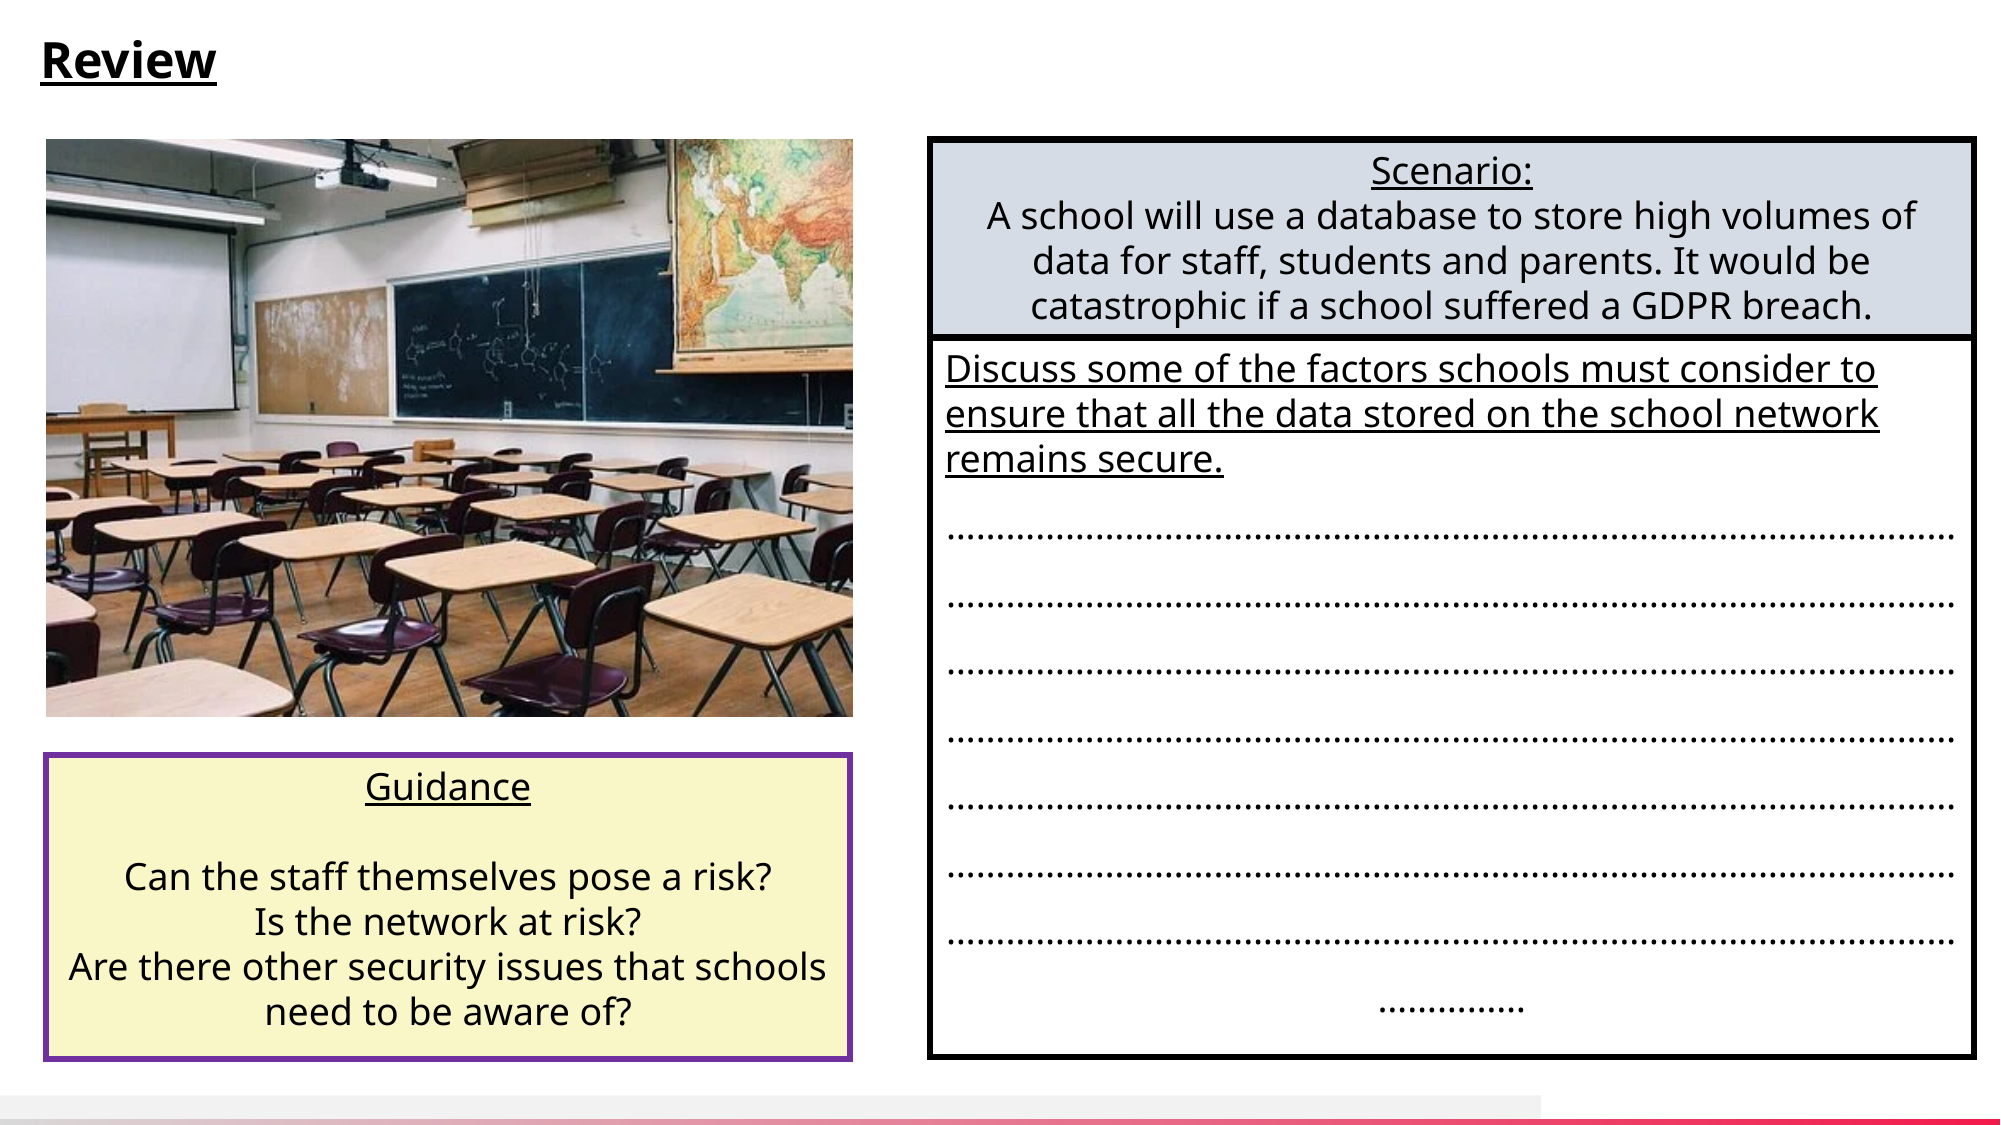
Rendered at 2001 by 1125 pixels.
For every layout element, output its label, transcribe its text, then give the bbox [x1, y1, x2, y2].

picture [46, 139, 853, 717]
text_box Discuss some of the factors schools must consider to ensure that all the data stored on the school network remains secure. ……………………………………………………………………………………………………………………………………………………………………………………………………………………………………………………………………………………………………………………………………………………………………………………………………………………………………………………………………………………………………………………………………………………………………………………………………………………………………………………………………… [929, 336, 1975, 1058]
text_box Review [25, 21, 1100, 156]
text_box Scenario: A school will use a database to store high volumes of data for staff, students and parents. It would be catastrophic if a school suffered a GDPR breach. [929, 138, 1975, 336]
text_box Guidance Can the staff themselves pose a risk? Is the network at risk? Are there other security issues that schools need to be aware of? [45, 754, 851, 1060]
